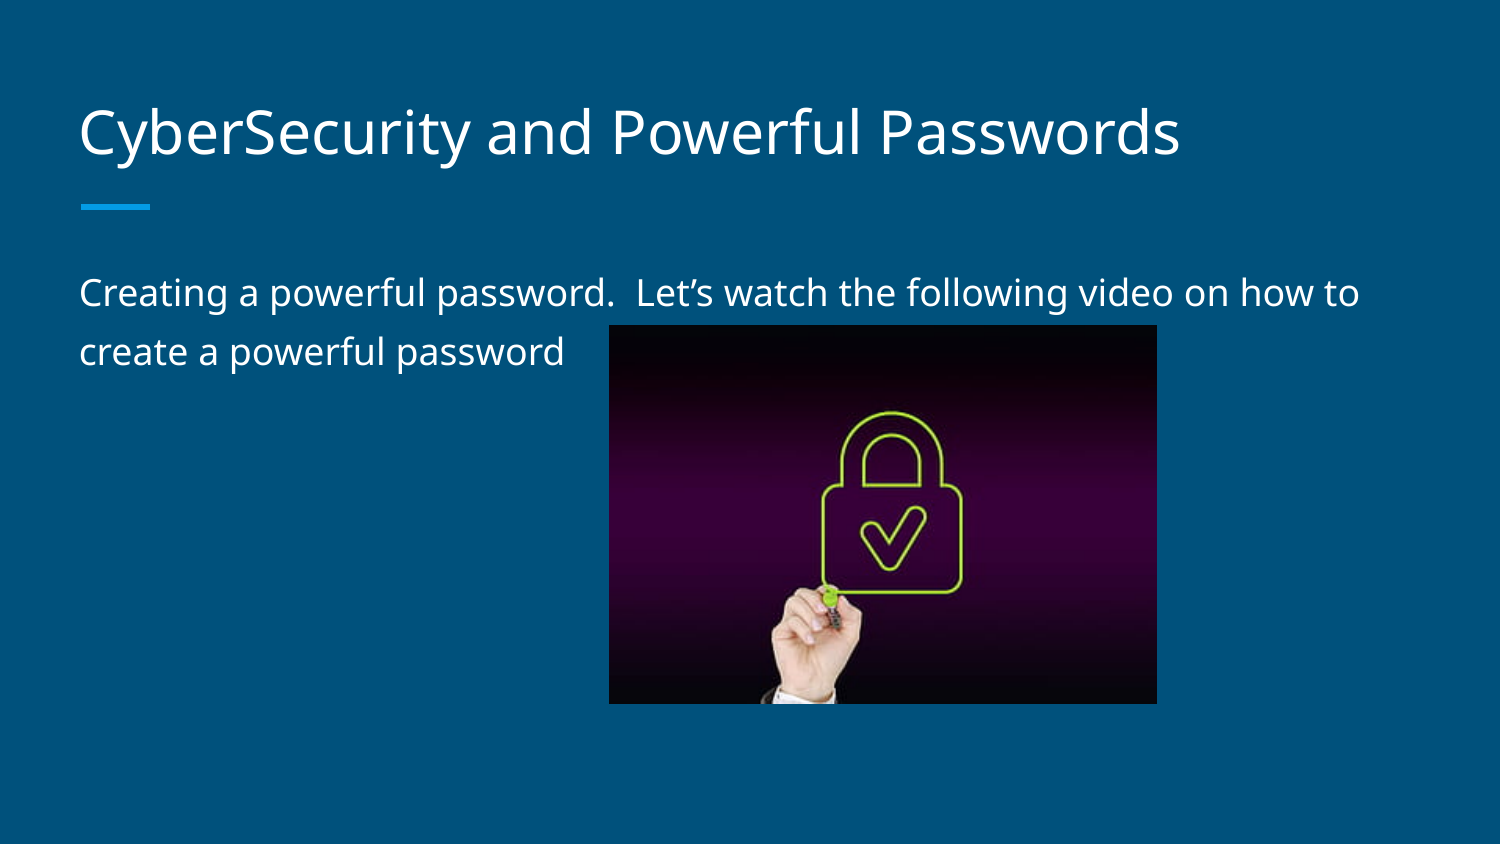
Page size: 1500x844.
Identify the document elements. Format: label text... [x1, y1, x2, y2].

list Creating a powerful password. Let’s watch the following video on how to create a powerful password [63, 244, 1437, 750]
title CyberSecurity and Powerful Passwords [63, 75, 1437, 188]
picture [610, 326, 1156, 703]
